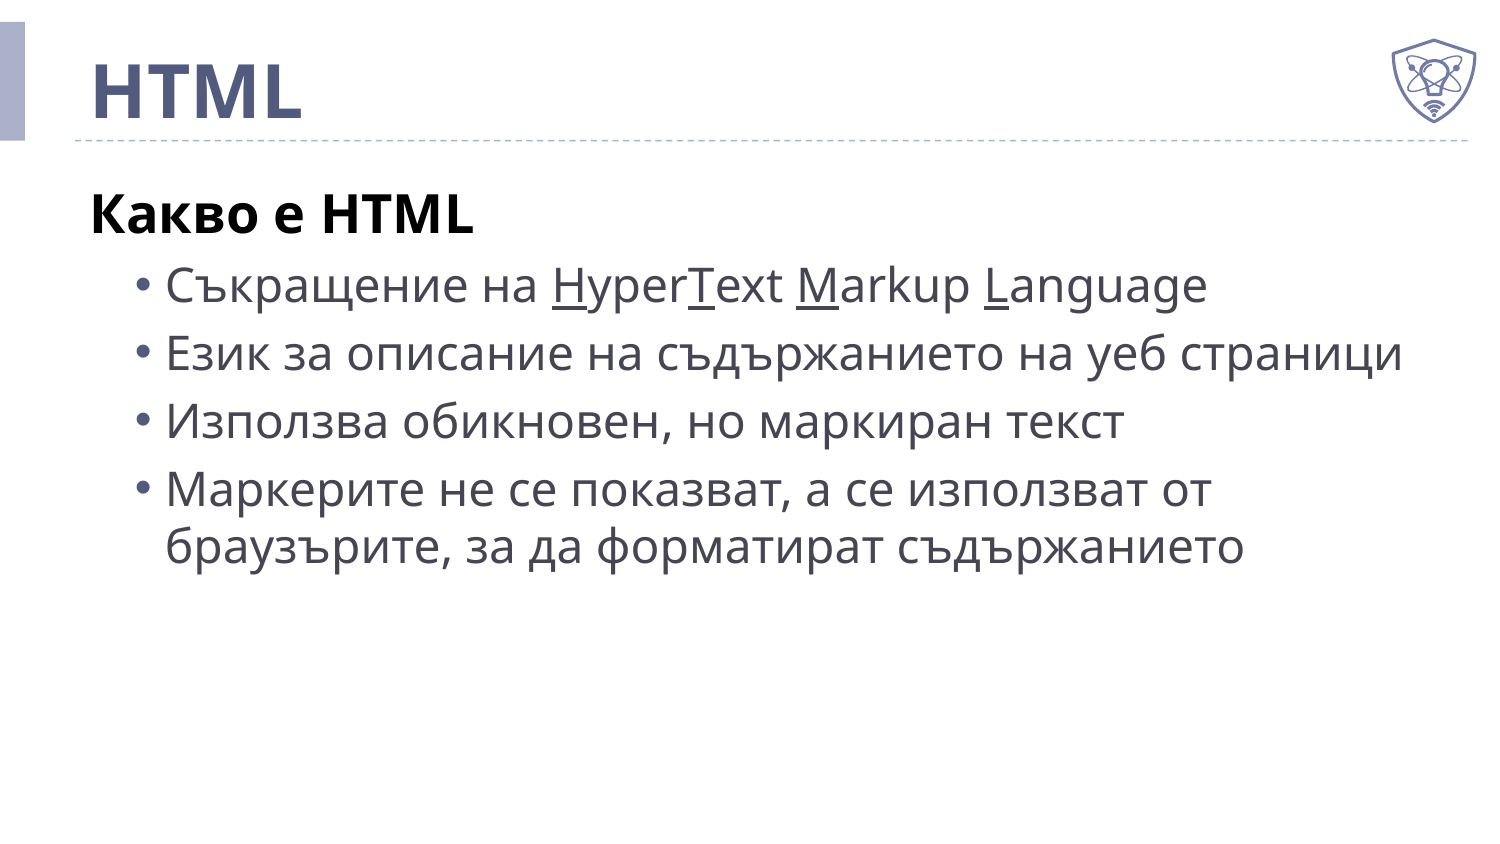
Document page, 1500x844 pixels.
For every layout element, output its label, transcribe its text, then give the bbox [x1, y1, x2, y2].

list Какво е HTML Съкращение на HyperText Markup Language Език за описание на съдържанието на уеб страници Използва обикновен, но маркиран текст Маркерите не се показват, а се използват от браузърите, за да форматират съдържанието [75, 171, 1475, 835]
title HTML [75, 18, 1475, 141]
